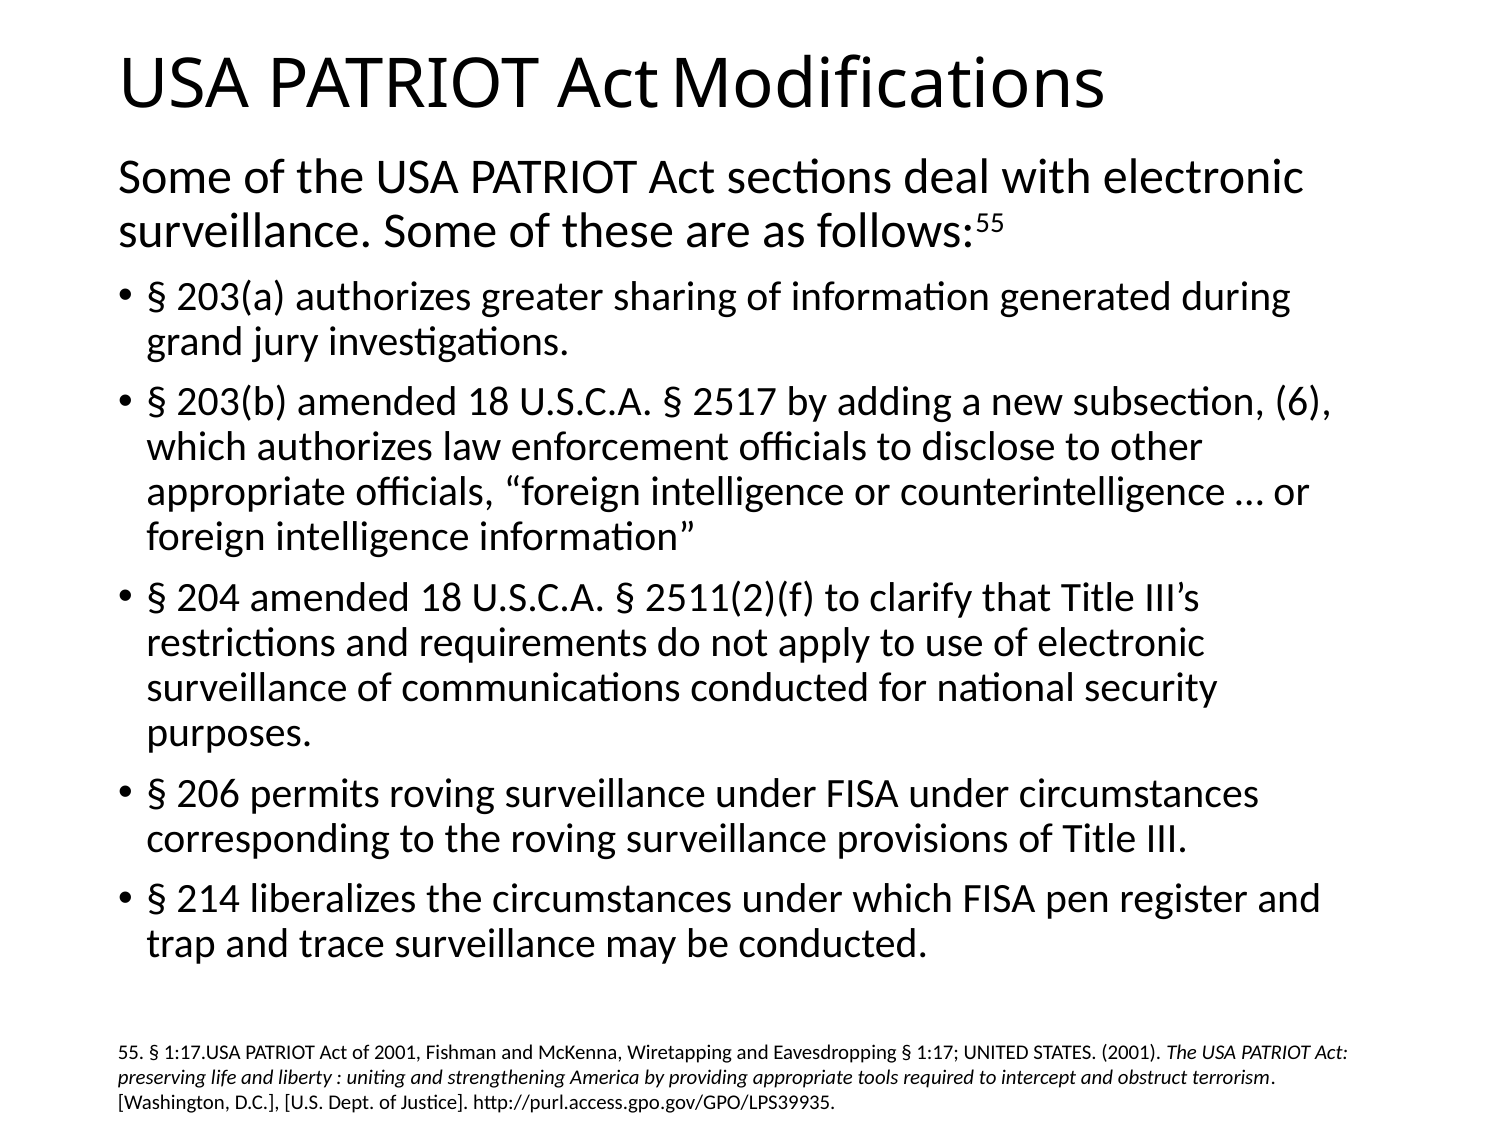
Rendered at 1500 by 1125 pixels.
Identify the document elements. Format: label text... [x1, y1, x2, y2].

list Some of the USA PATRIOT Act sections deal with electronic surveillance. Some of these are as follows:55 § 203(a) authorizes greater sharing of information generated during grand jury investigations. § 203(b) amended 18 U.S.C.A. § 2517 by adding a new subsection, (6), which authorizes law enforcement officials to disclose to other appropriate officials, “foreign intelligence or counterintelligence … or foreign intelligence information” § 204 amended 18 U.S.C.A. § 2511(2)(f) to clarify that Title III’s restrictions and requirements do not apply to use of electronic surveillance of communications conducted for national security purposes. § 206 permits roving surveillance under FISA under circumstances corresponding to the roving surveillance provisions of Title III. § 214 liberalizes the circumstances under which FISA pen register and trap and trace surveillance may be conducted. [102, 142, 1398, 1014]
text_box 55. § 1:17.USA PATRIOT Act of 2001, Fishman and McKenna, Wiretapping and Eavesdropping § 1:17; UNITED STATES. (2001). The USA PATRIOT Act: preserving life and liberty : uniting and strengthening America by providing appropriate tools required to intercept and obstruct terrorism. [Washington, D.C.], [U.S. Dept. of Justice]. http://purl.access.gpo.gov/GPO/LPS39935. [103, 1031, 1364, 1121]
title USA PATRIOT Act Modifications [102, 2, 1398, 142]
